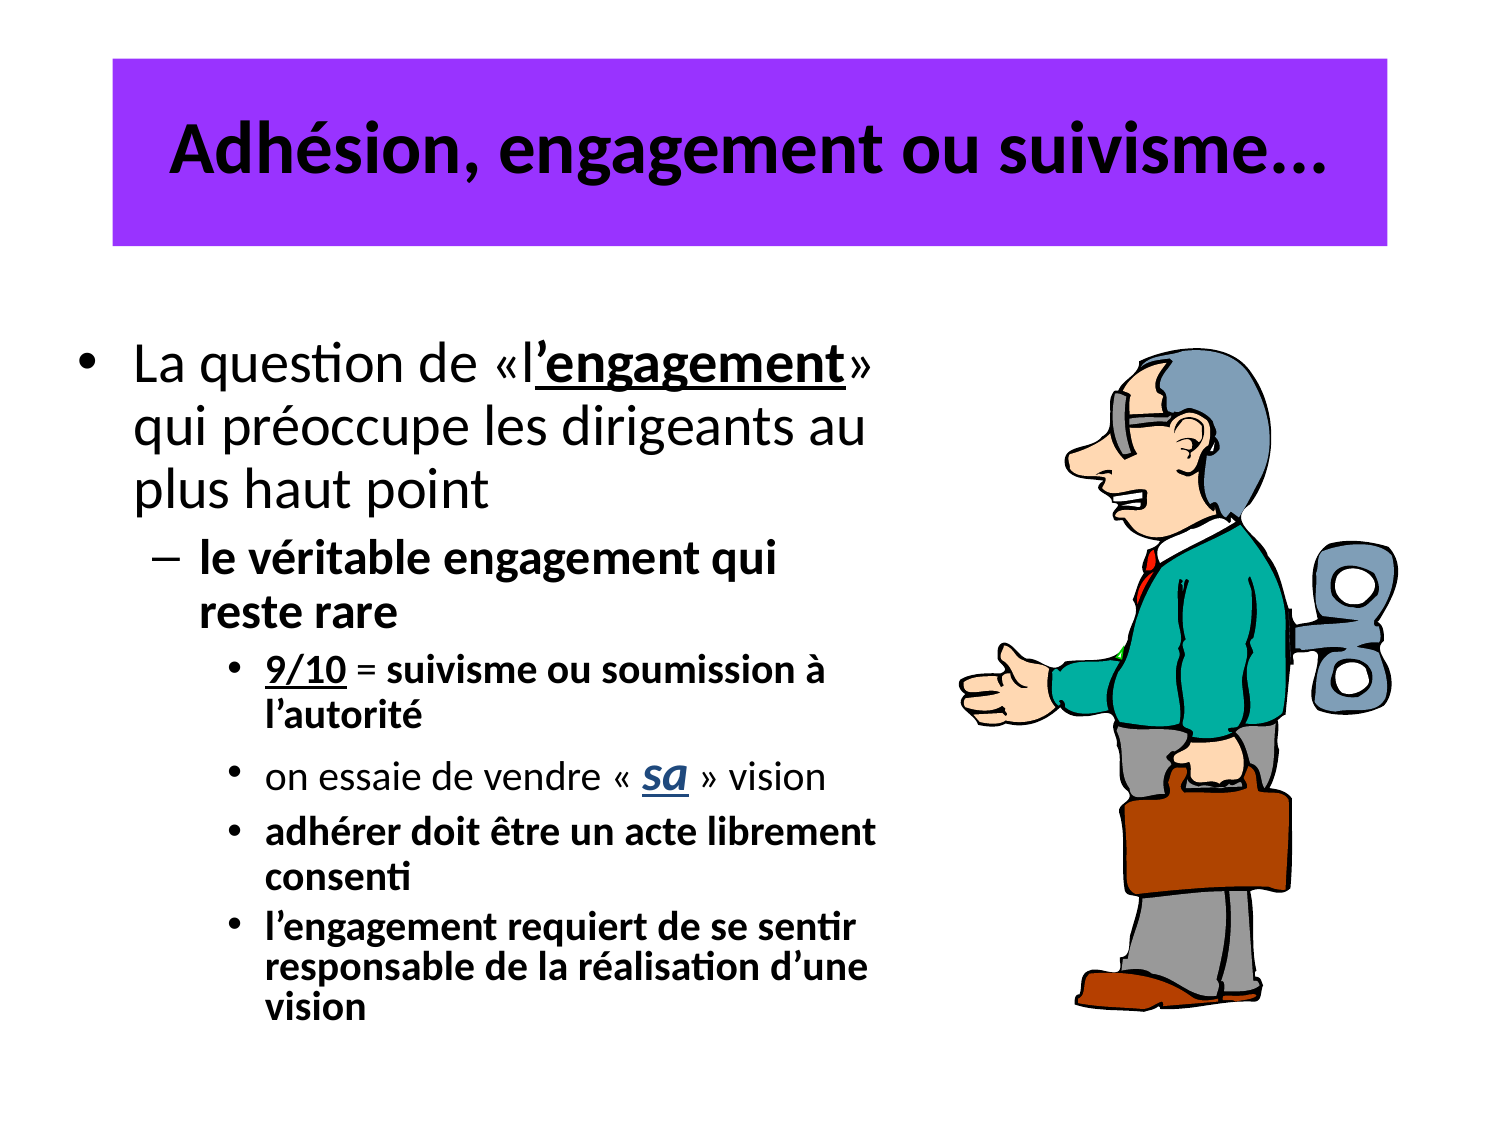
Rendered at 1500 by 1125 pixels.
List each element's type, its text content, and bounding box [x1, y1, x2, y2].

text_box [949, 337, 1411, 1013]
list La question de «l’engagement» qui préoccupe les dirigeants au plus haut point le véritable engagement qui reste rare 9/10 = suivisme ou soumission à l’autorité on essaie de vendre « sa » vision adhérer doit être un acte librement consenti l’engagement requiert de se sentir responsable de la réalisation d’une vision [62, 324, 900, 1125]
title Adhésion, engagement ou suivisme... [112, 58, 1388, 247]
